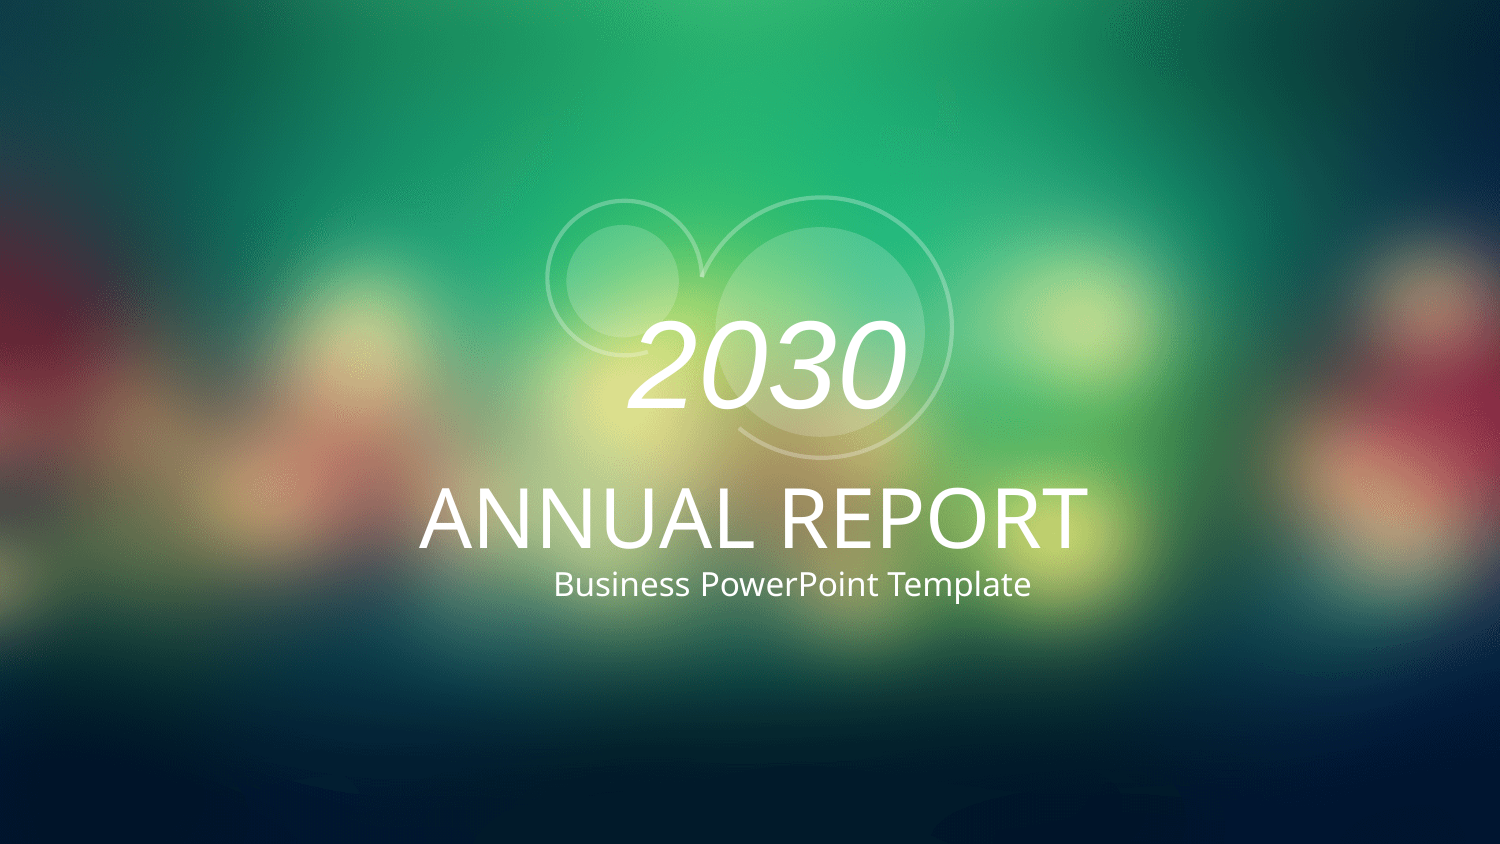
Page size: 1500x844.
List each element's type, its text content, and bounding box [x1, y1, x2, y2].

text_box ANNUAL REPORT [404, 457, 1105, 573]
picture [0, 0, 1500, 844]
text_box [545, 197, 953, 459]
text_box Business PowerPoint Template [538, 555, 1353, 610]
